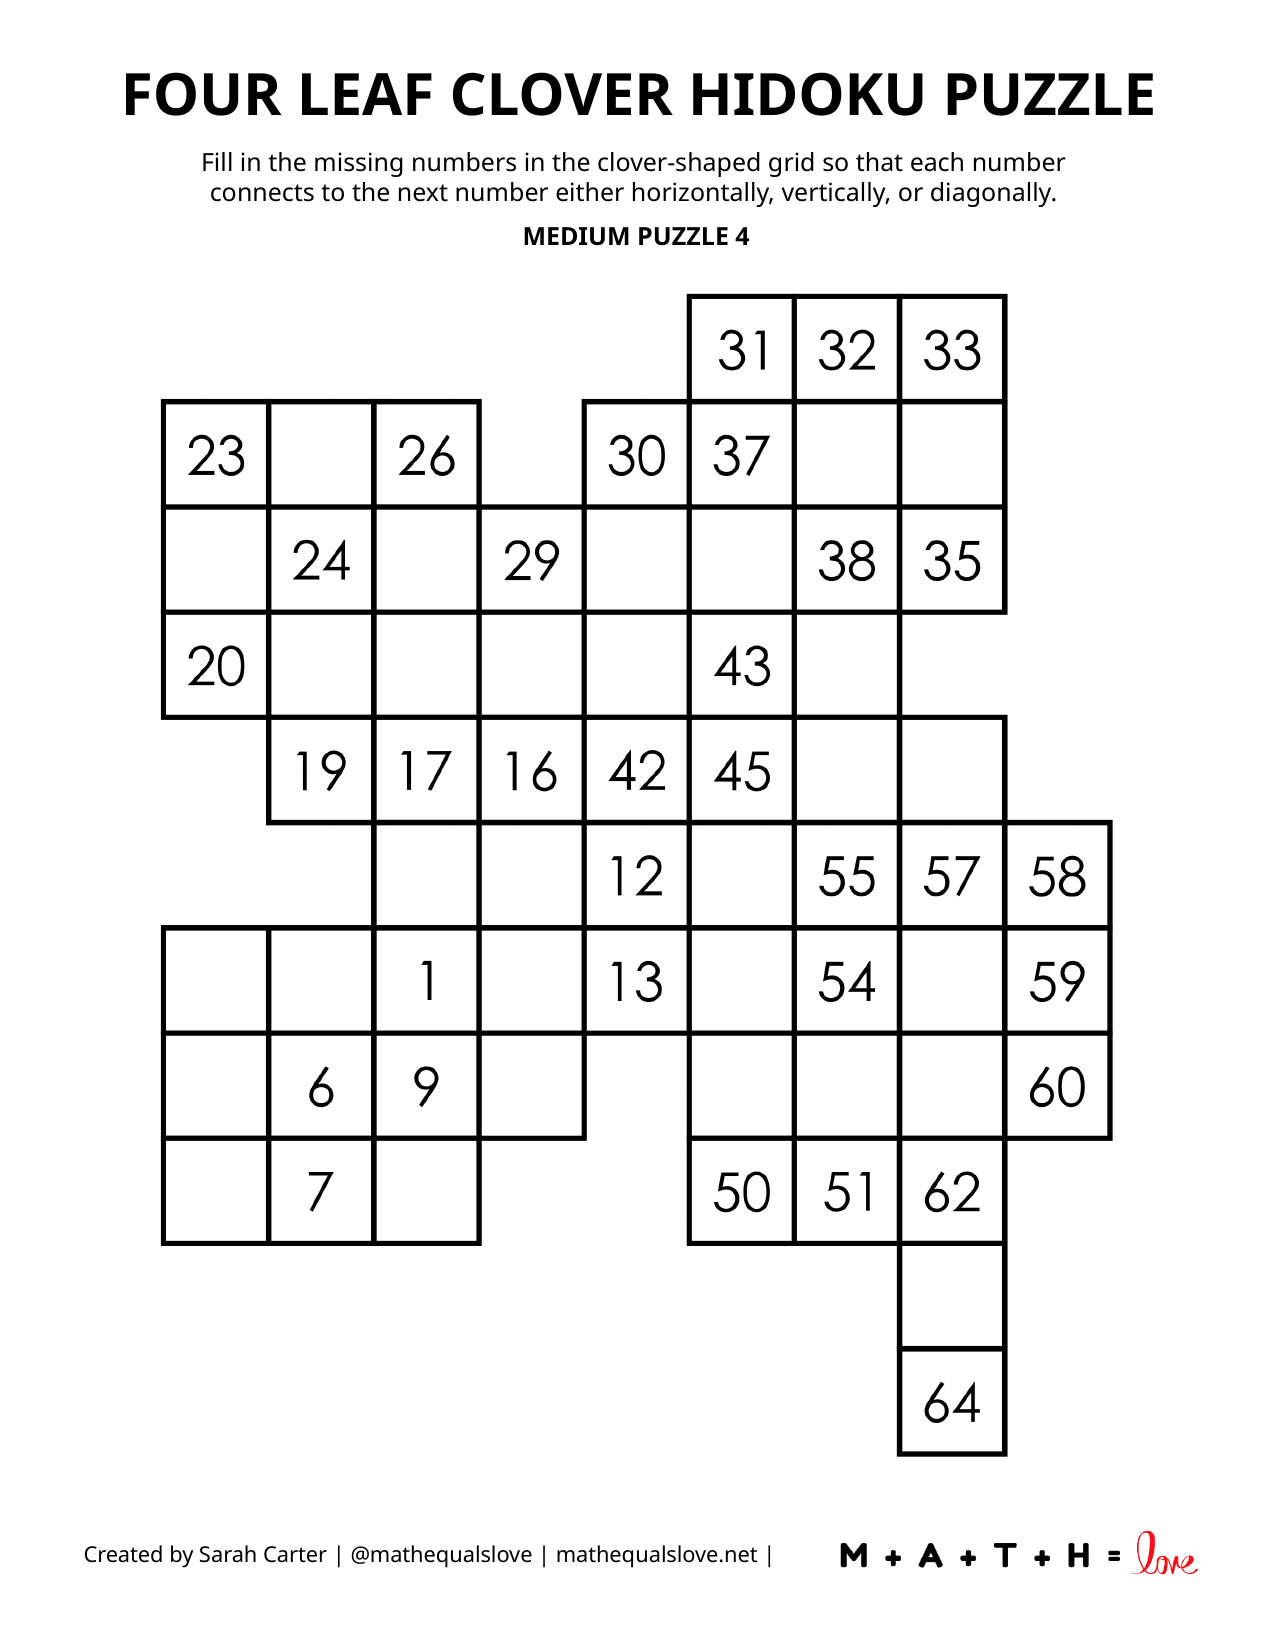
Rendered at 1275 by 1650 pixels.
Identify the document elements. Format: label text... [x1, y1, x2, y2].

text_box Created by Sarah Carter | @mathequalslove | mathequalslove.net | [68, 1533, 826, 1575]
text_box Fill in the missing numbers in the clover-shaped grid so that each number connects to the next number either horizontally, vertically, or diagonally. [0, 139, 1275, 215]
text_box MEDIUM PUZZLE 4 [158, 220, 1115, 272]
picture [826, 1528, 1207, 1580]
text_box FOUR LEAF CLOVER HIDOKU PUZZLE [66, 50, 1211, 135]
picture [157, 291, 1116, 1459]
